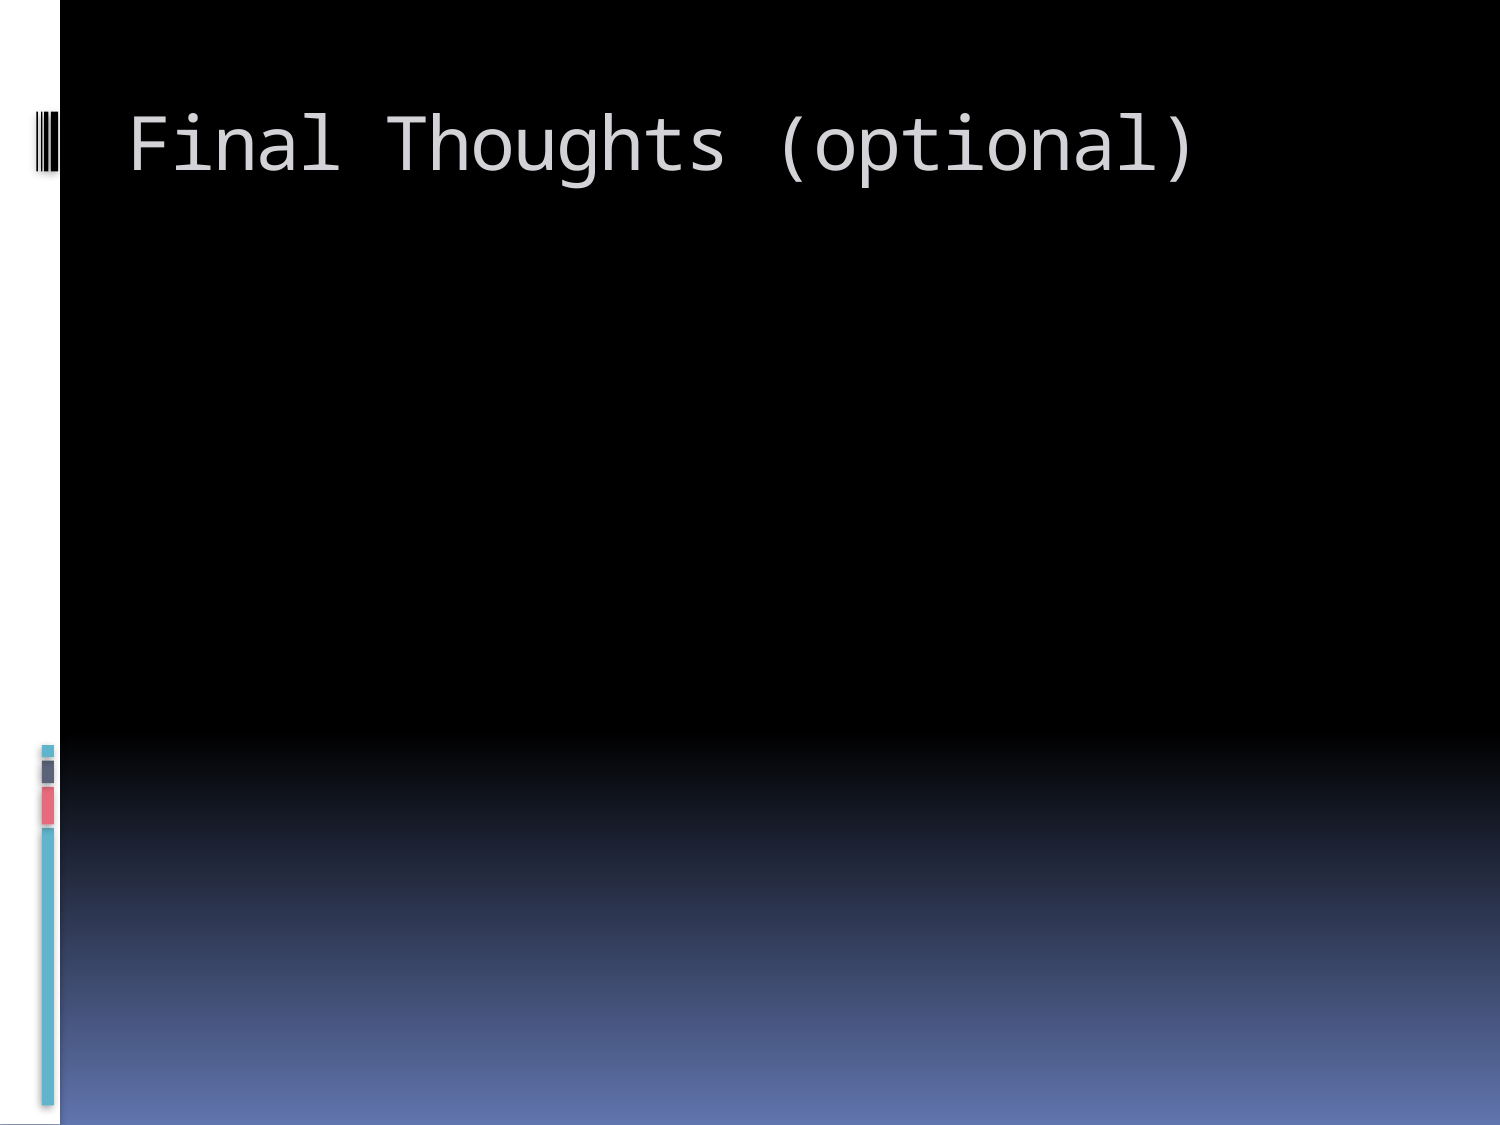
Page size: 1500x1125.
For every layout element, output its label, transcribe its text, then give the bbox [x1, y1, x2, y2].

title Final Thoughts (optional) [112, 44, 1463, 236]
list [112, 235, 525, 986]
